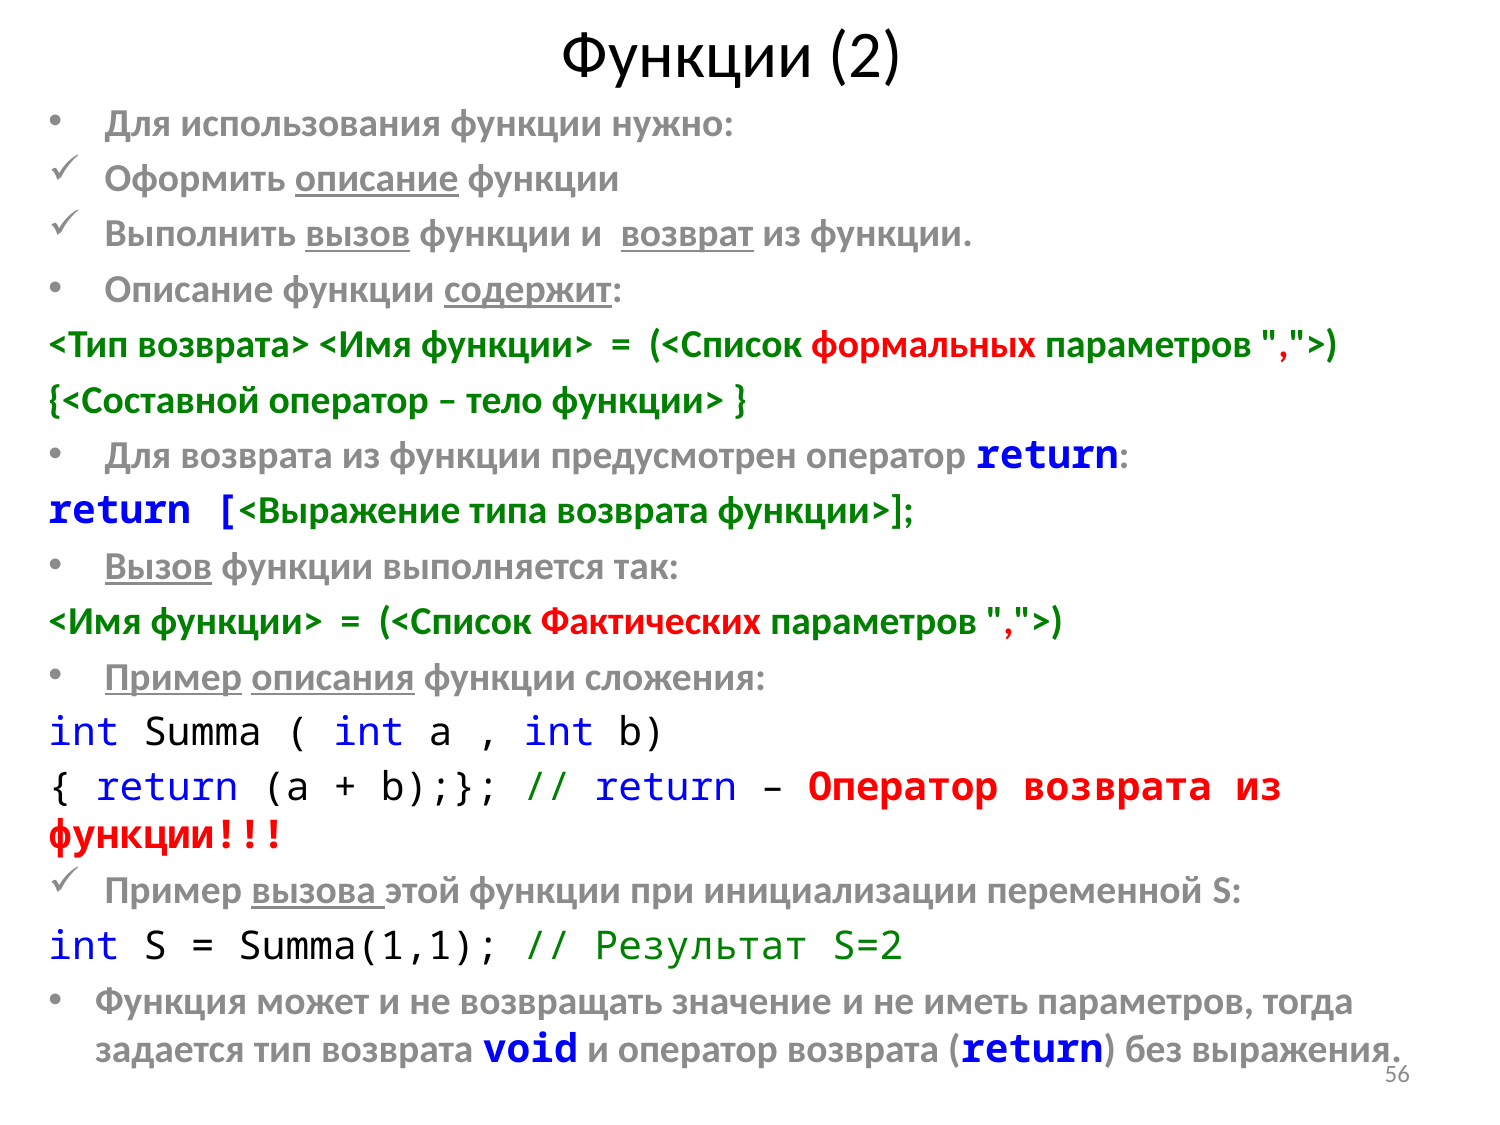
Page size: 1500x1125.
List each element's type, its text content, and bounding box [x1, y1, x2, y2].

title Функции (2) [159, 0, 1306, 89]
text_box Для использования функции нужно: Оформить описание функции Выполнить вызов функции и возврат из функции. Описание функции содержит: <Тип возврата> <Имя функции> = (<Список формальных параметров ",">) {<Составной оператор – тело функции> } Для возврата из функции предусмотрен оператор return: return [<Выражение типа возврата функции>]; Вызов функции выполняется так: <Имя функции> = (<Список Фактических параметров ",">) Пример описания функции сложения: int Summa ( int a , int b) { return (a + b);}; // return – Оператор возврата из функции!!! Пример вызова этой функции при инициализации переменной S: int S = Summa(1,1); // Результат S=2 Функция может и не возвращать значение и не иметь параметров, тогда задается тип возврата void и оператор возврата (return) без выражения. [33, 89, 1500, 1047]
slide_number 56 [1074, 1042, 1425, 1103]
